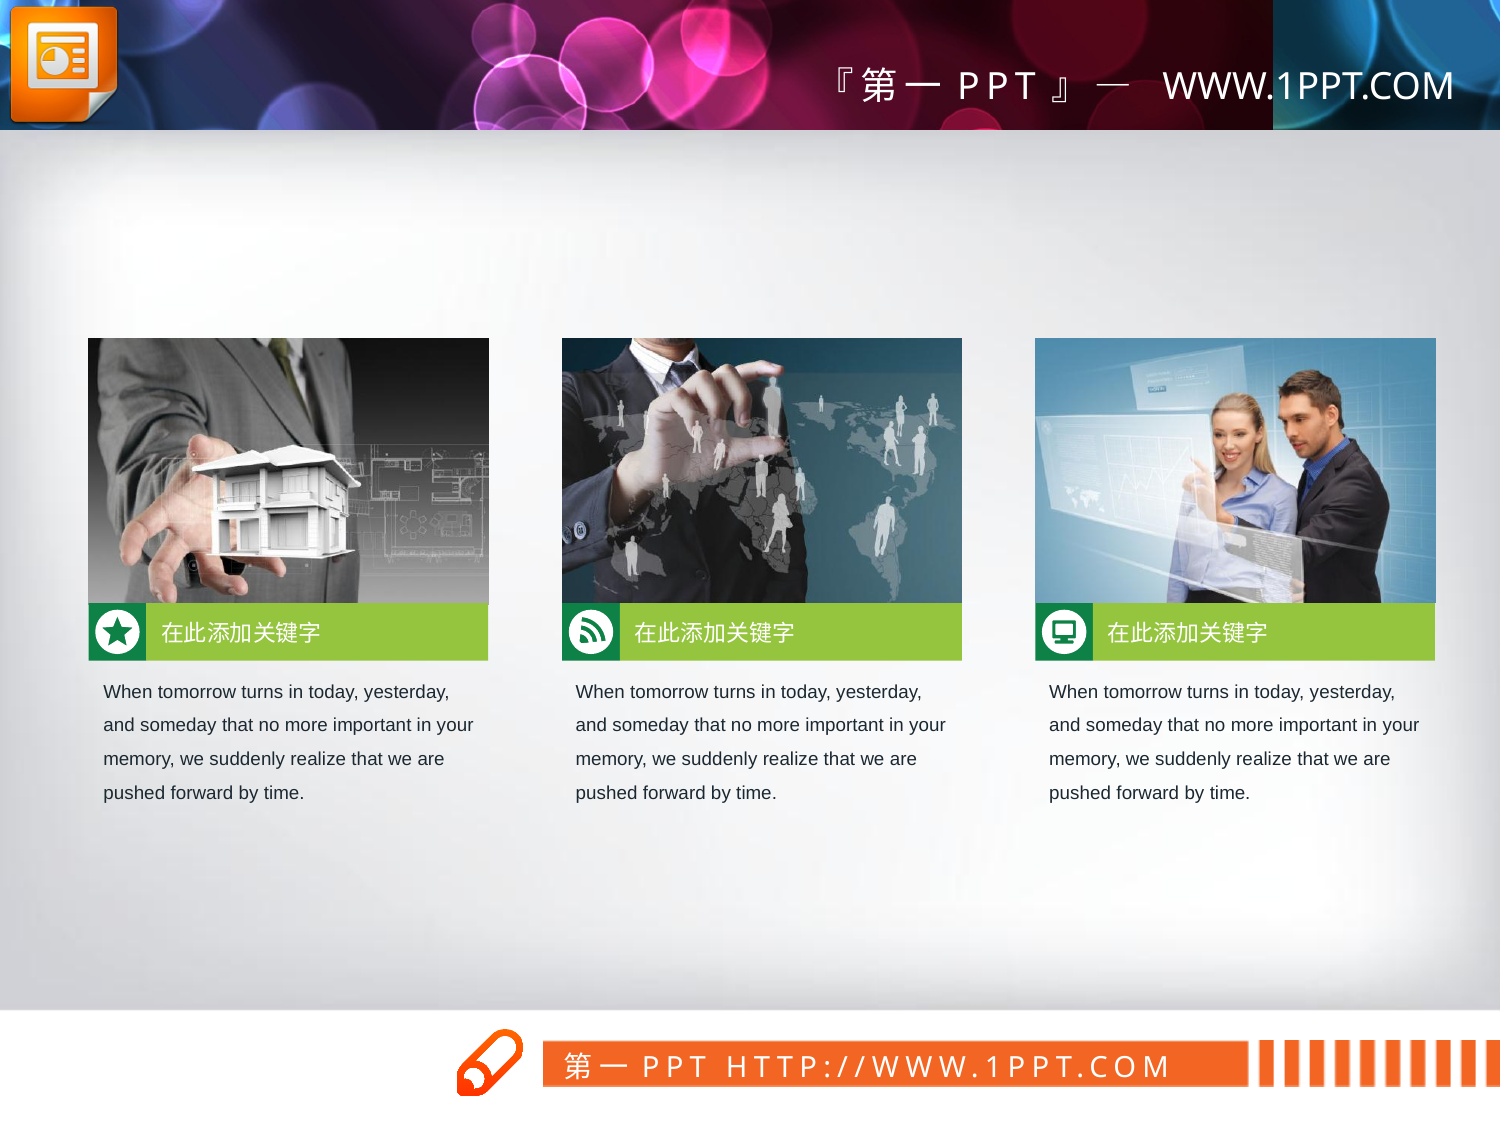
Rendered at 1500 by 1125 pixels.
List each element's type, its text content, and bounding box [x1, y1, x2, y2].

text_box 在此添加关键字 [1092, 611, 1435, 660]
text_box [88, 612, 146, 660]
text_box [562, 612, 619, 660]
text_box [95, 613, 140, 655]
picture [0, 0, 1500, 1012]
text_box When tomorrow turns in today, yesterday, and someday that no more important in your memory, we suddenly realize that we are pushed forward by time. [560, 660, 961, 811]
picture [543, 1040, 1500, 1087]
text_box When tomorrow turns in today, yesterday, and someday that no more important in your memory, we suddenly realize that we are pushed forward by time. [88, 660, 489, 811]
text_box 在此添加关键字 [619, 612, 962, 661]
text_box When tomorrow turns in today, yesterday, and someday that no more important in your memory, we suddenly realize that we are pushed forward by time. [1034, 660, 1435, 811]
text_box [1041, 609, 1087, 655]
text_box [568, 613, 614, 655]
text_box 在此添加关键字 [146, 611, 489, 660]
